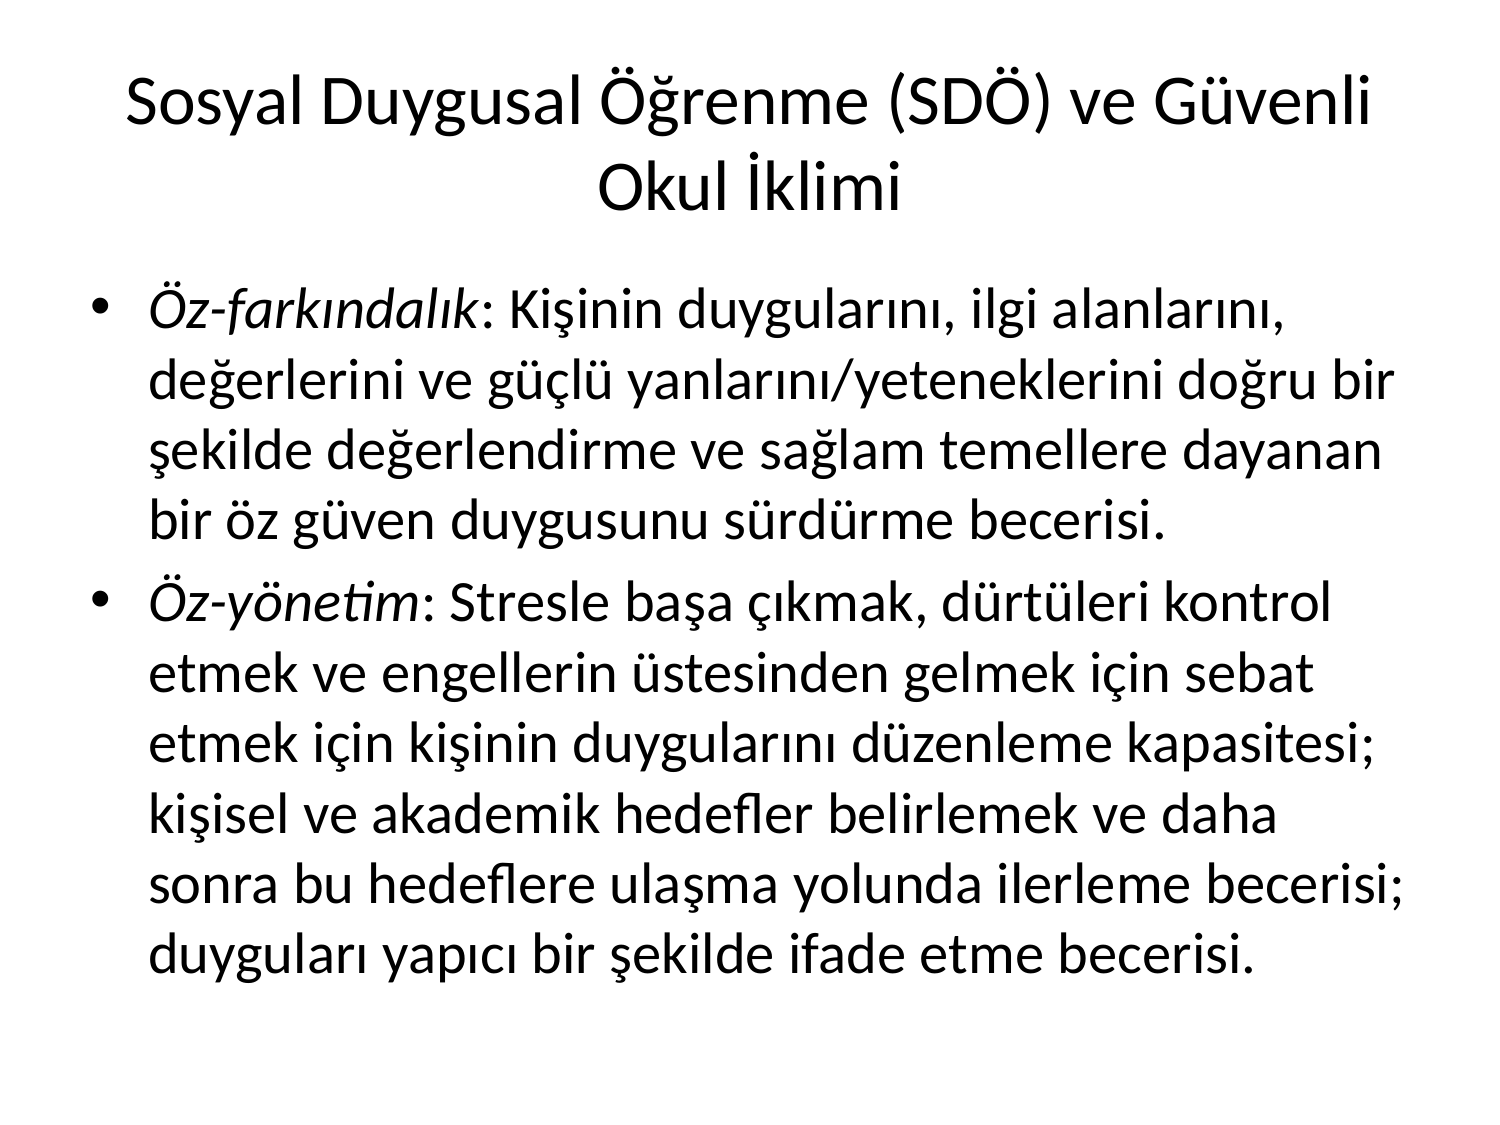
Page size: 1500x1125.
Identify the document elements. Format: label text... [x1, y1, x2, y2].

list Öz-farkındalık: Kişinin duygularını, ilgi alanlarını, değerlerini ve güçlü yanlarını/yeteneklerini doğru bir şekilde değerlendirme ve sağlam temellere dayanan bir öz güven duygusunu sürdürme becerisi. Öz-yönetim: Stresle başa çıkmak, dürtüleri kontrol etmek ve engellerin üstesinden gelmek için sebat etmek için kişinin duygularını düzenleme kapasitesi; kişisel ve akademik hedefler belirlemek ve daha sonra bu hedeflere ulaşma yolunda ilerleme becerisi; duyguları yapıcı bir şekilde ifade etme becerisi. [75, 262, 1425, 1005]
title Sosyal Duygusal Öğrenme (SDÖ) ve Güvenli Okul İklimi [75, 45, 1425, 233]
